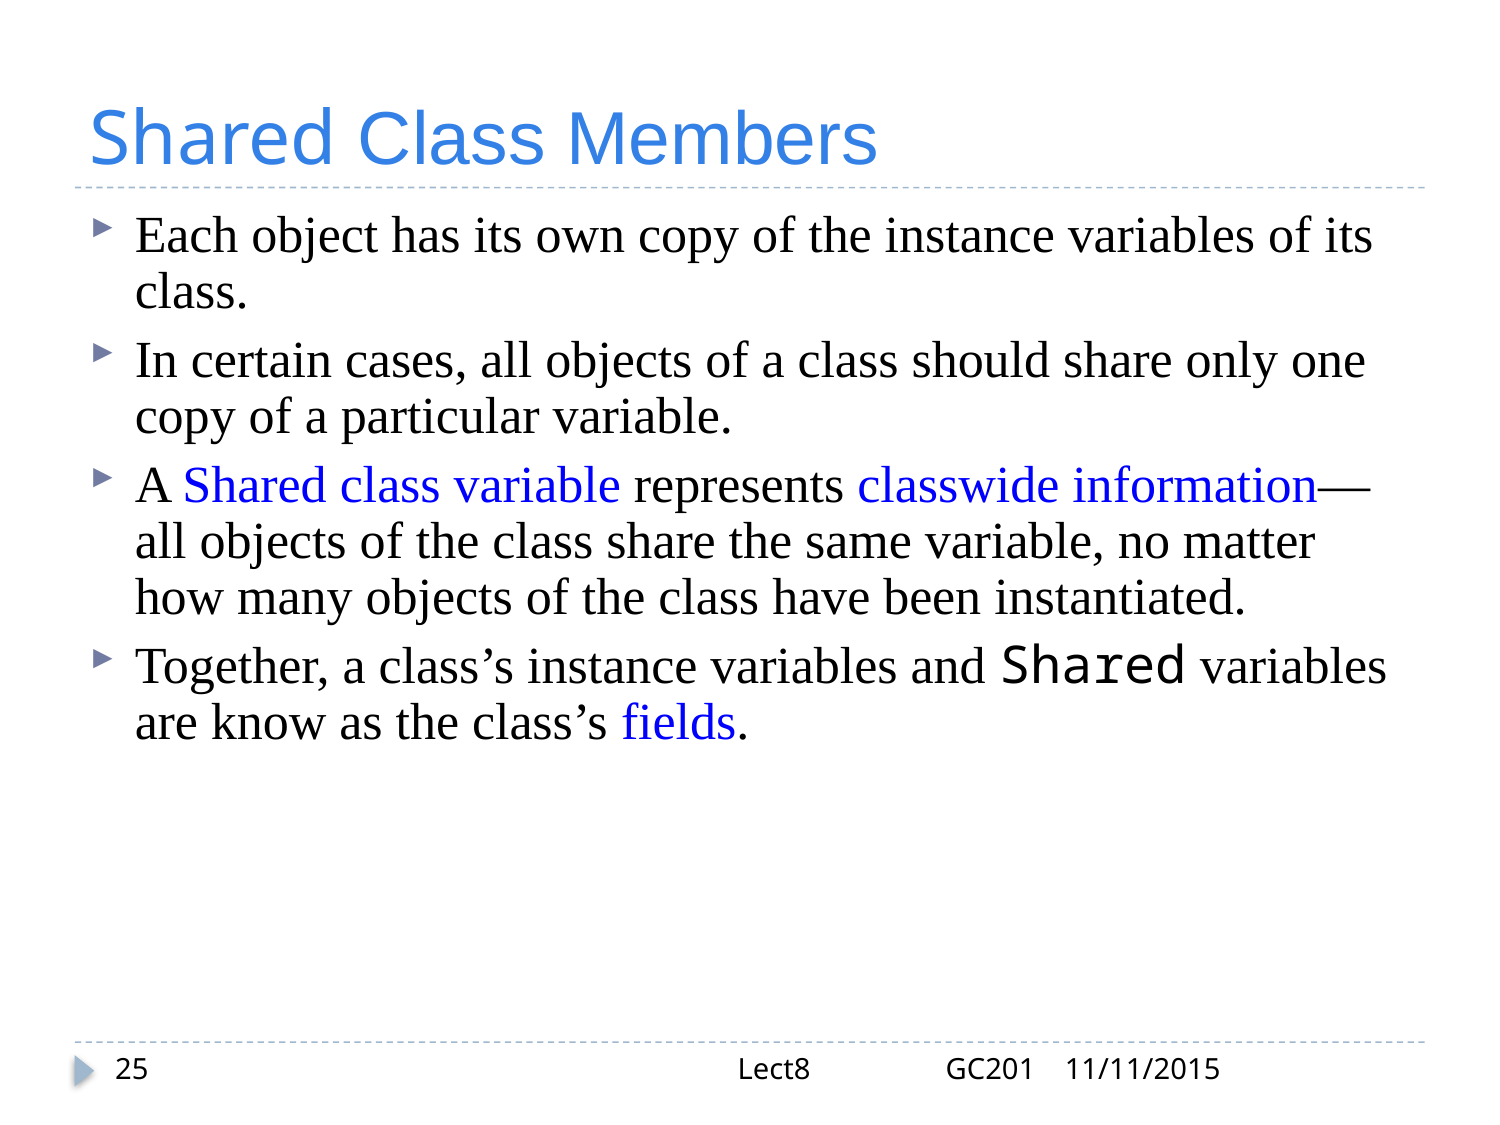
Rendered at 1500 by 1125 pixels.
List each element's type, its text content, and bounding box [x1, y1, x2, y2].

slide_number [1051, 1042, 1426, 1103]
list Each object has its own copy of the instance variables of its class. In certain cases, all objects of a class should share only one copy of a particular variable. A Shared class variable represents classwide information—all objects of the class share the same variable, no matter how many objects of the class have been instantiated. Together, a class’s instance variables and Shared variables are know as the class’s fields. [75, 200, 1425, 1006]
slide_number 25 [100, 1042, 426, 1103]
footer Lect8 GC201 [475, 1042, 1051, 1103]
title Shared Class Members [75, 24, 1425, 188]
